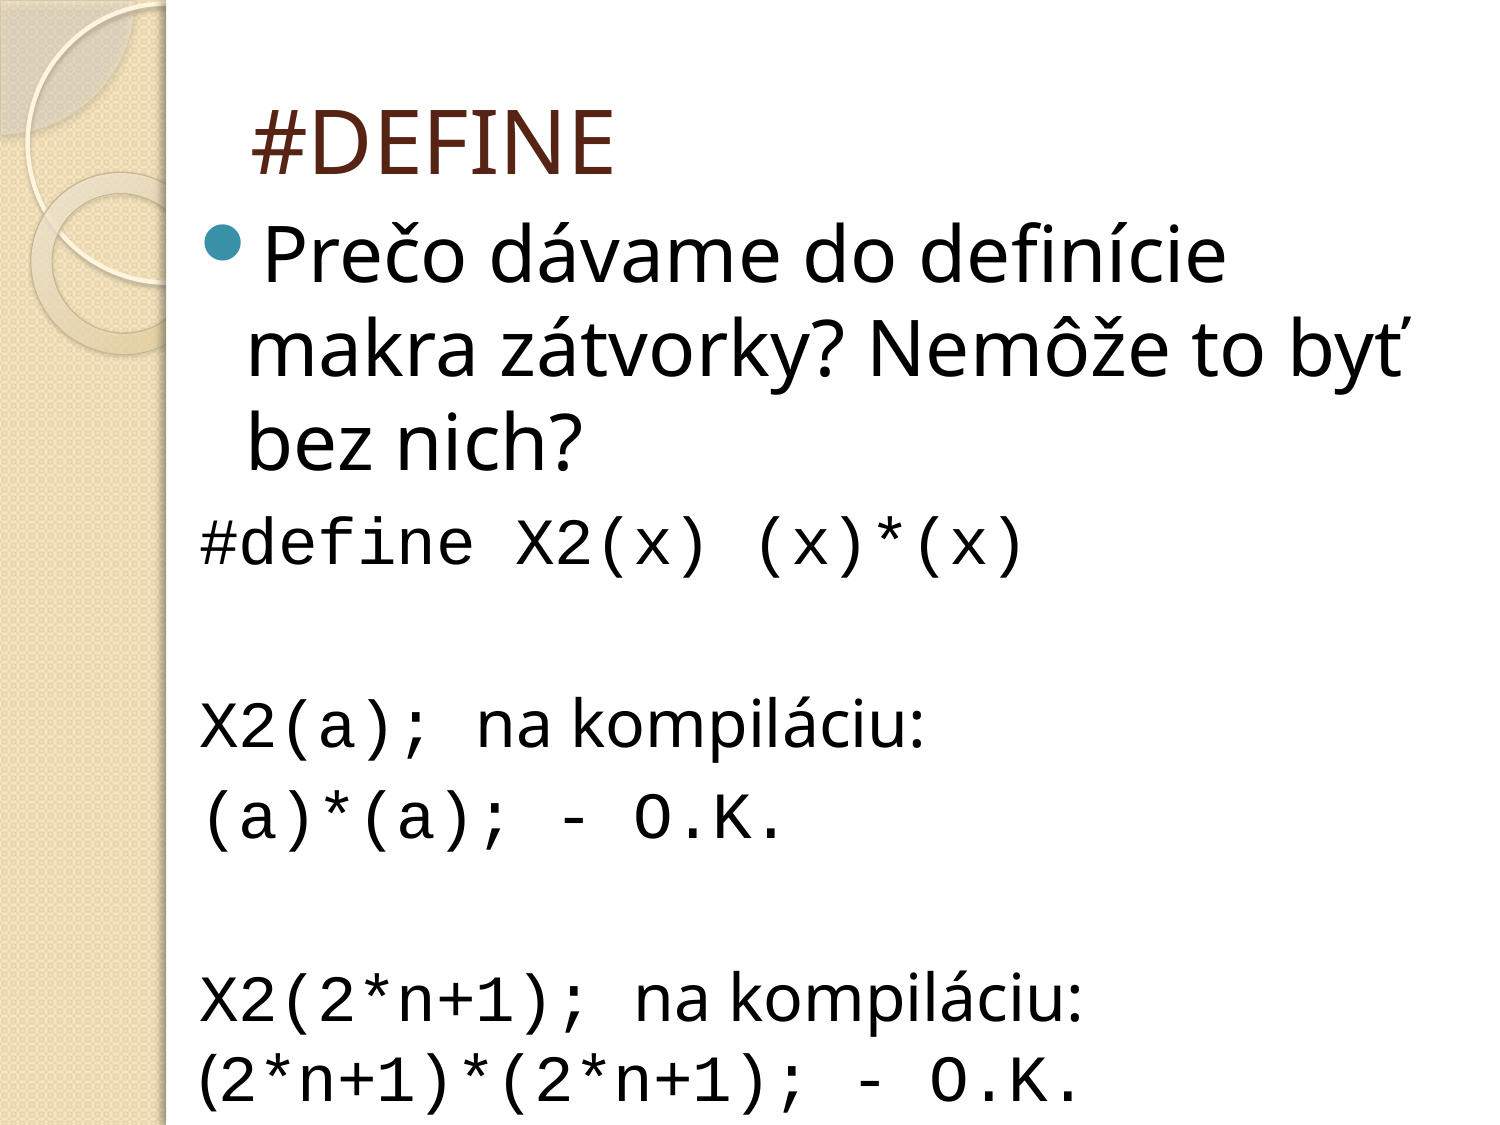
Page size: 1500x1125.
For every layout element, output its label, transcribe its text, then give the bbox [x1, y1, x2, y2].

title #DEFINE [235, 45, 1466, 196]
list Prečo dávame do definície makra zátvorky? Nemôže to byť bez nich? #define X2(x) (x)*(x) X2(a); na kompiláciu: (a)*(a); - O.K. X2(2*n+1); na kompiláciu: (2*n+1)*(2*n+1); - O.K. [171, 196, 1500, 1125]
